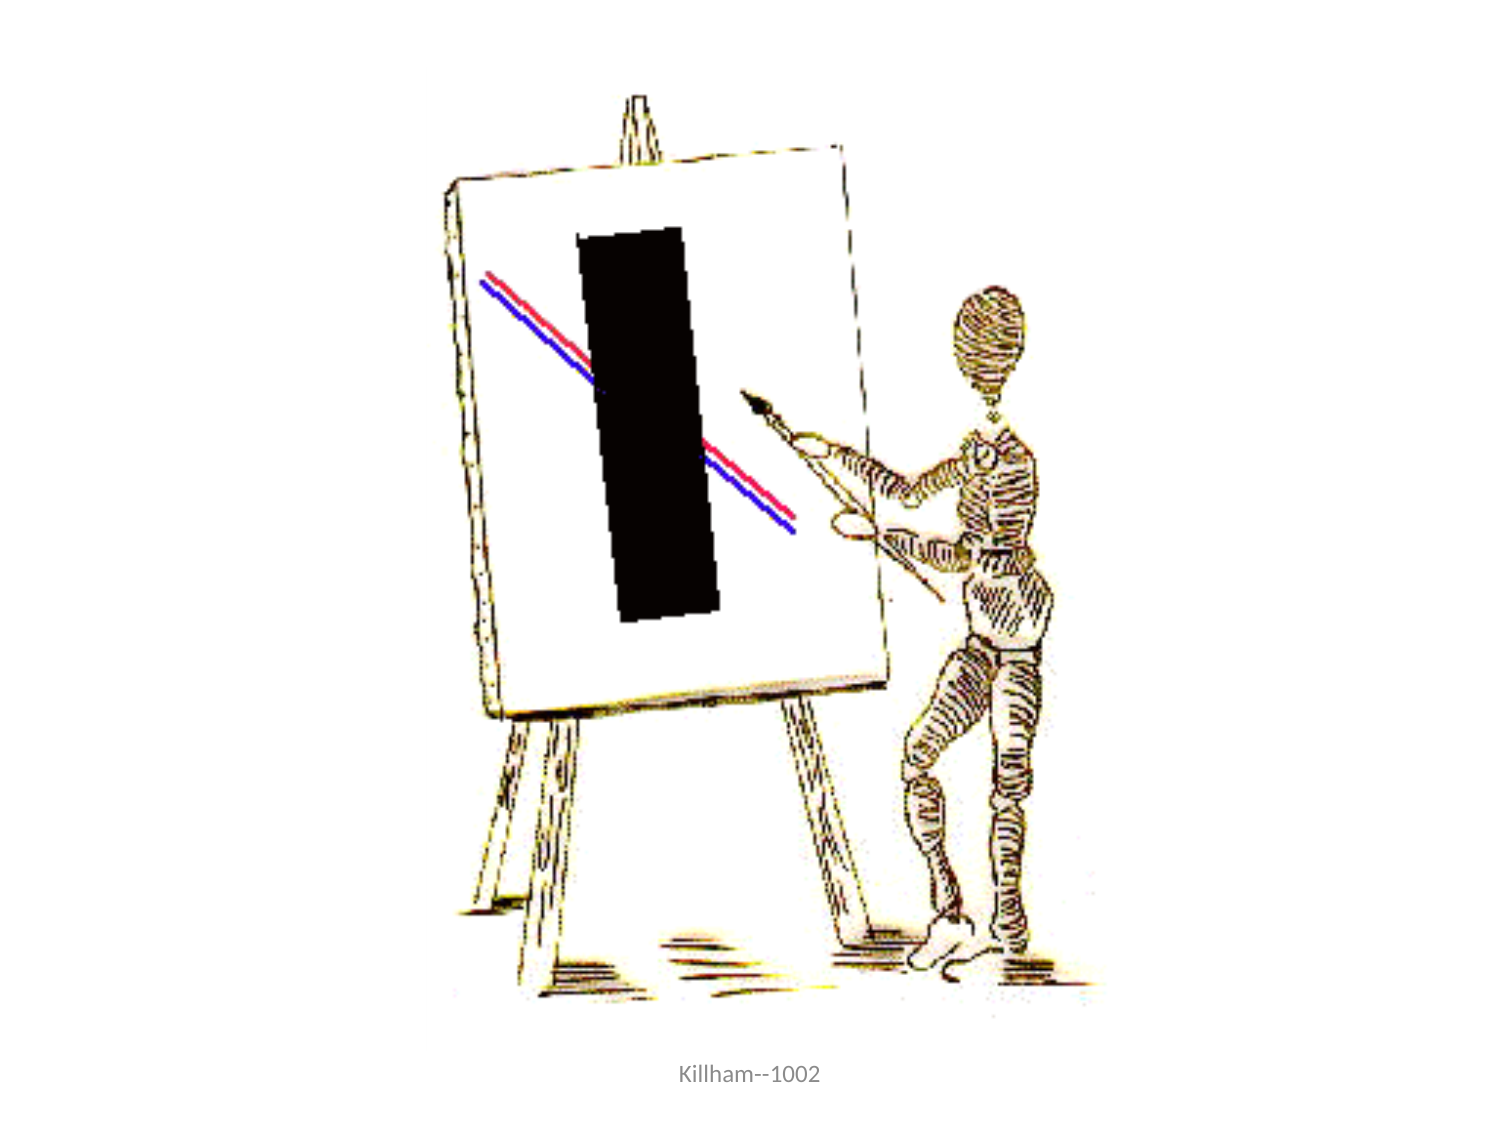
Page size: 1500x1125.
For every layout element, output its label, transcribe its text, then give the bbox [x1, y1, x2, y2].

footer Killham--1002 [512, 1059, 988, 1103]
picture [424, 67, 1116, 1051]
